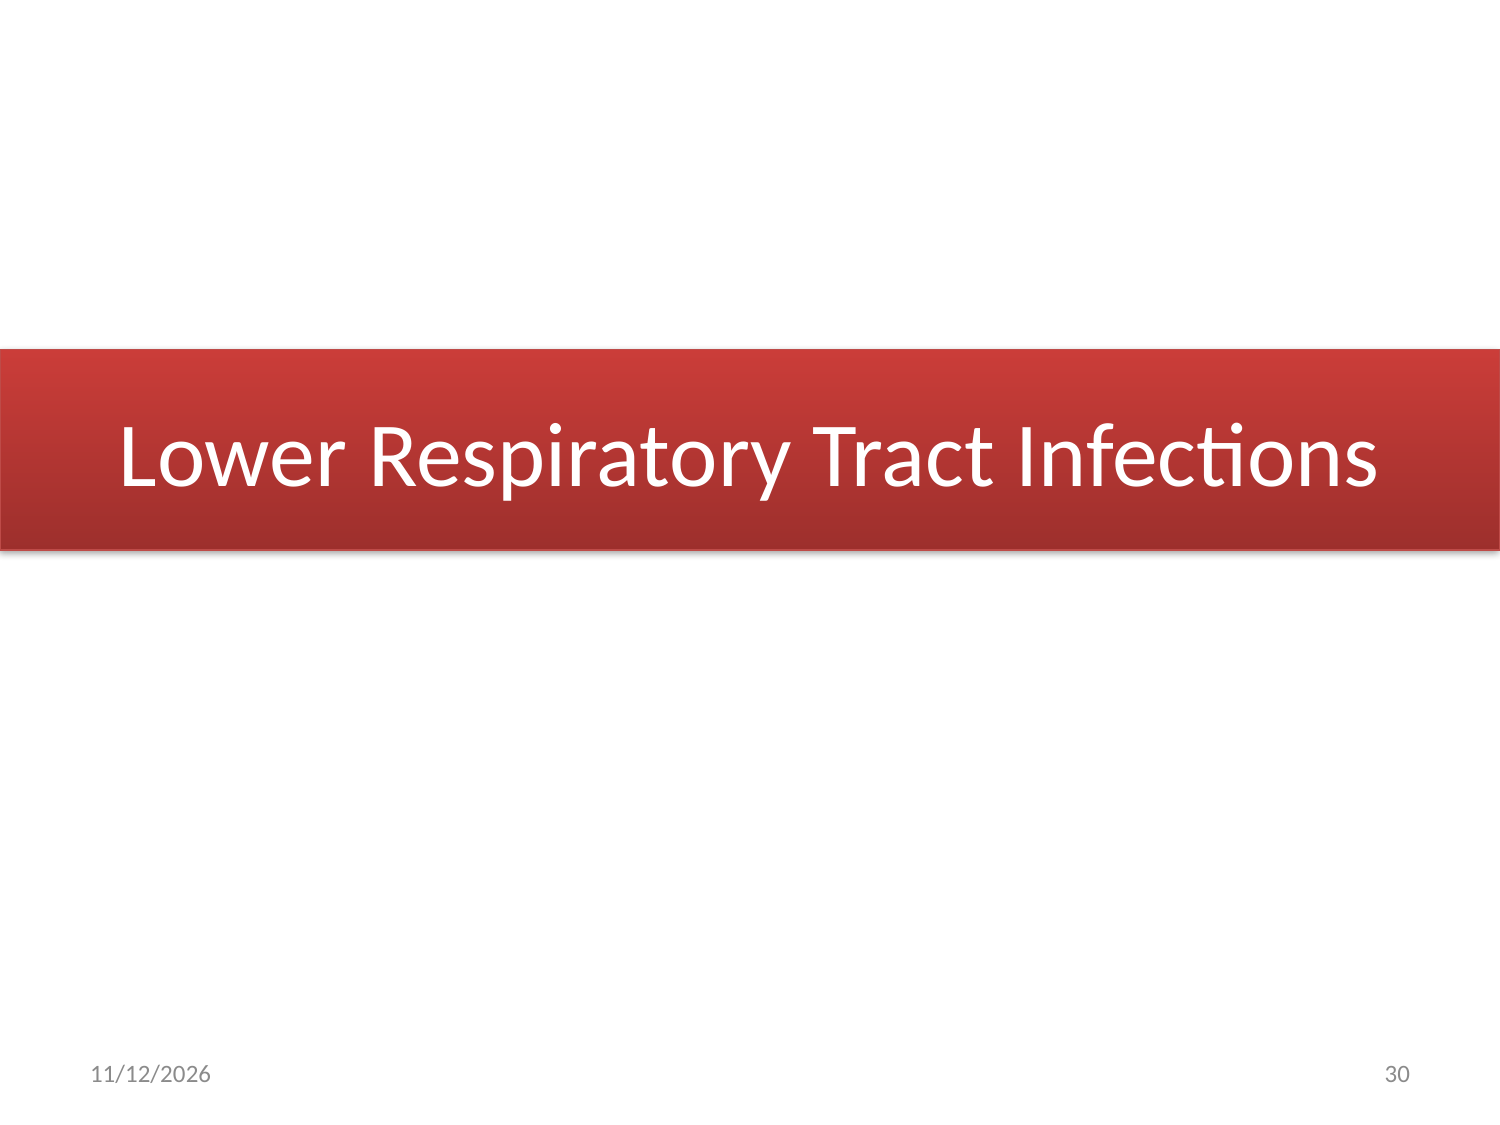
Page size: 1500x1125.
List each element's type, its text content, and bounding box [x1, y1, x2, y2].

slide_number 30 [1074, 1042, 1425, 1103]
title Lower Respiratory Tract Infections [0, 349, 1500, 551]
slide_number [75, 1042, 425, 1103]
